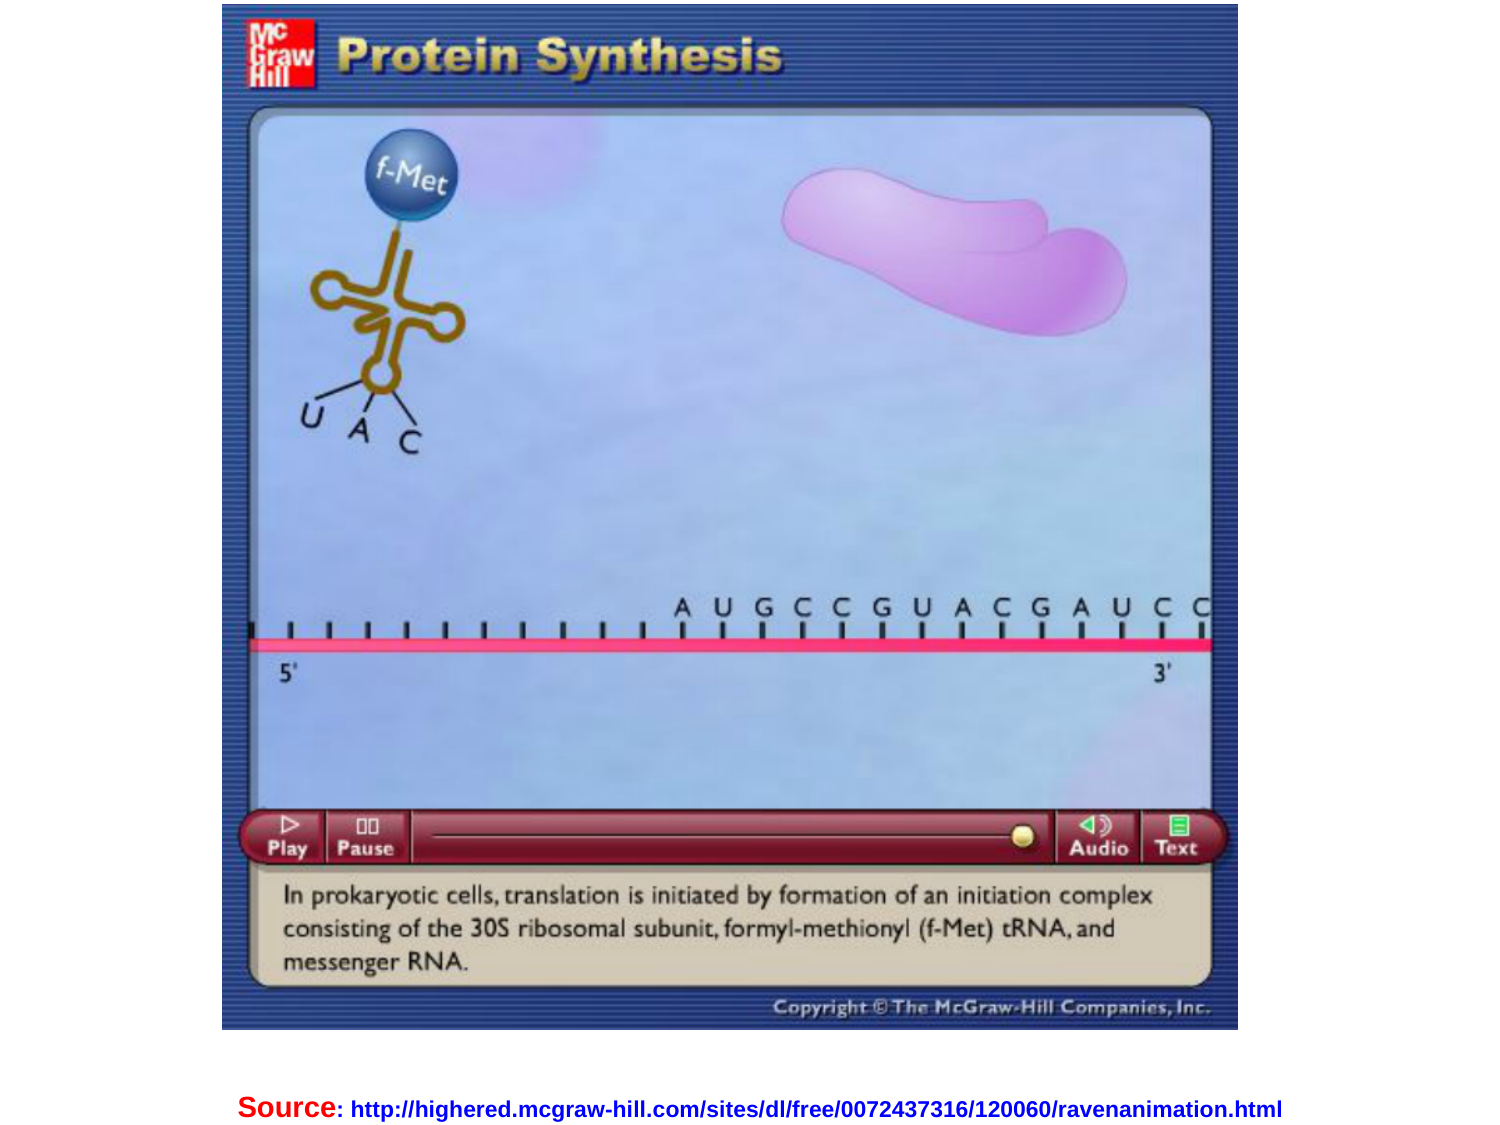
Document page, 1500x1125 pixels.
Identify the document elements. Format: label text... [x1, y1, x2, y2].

text_box Source: http://highered.mcgraw-hill.com/sites/dl/free/0072437316/120060/ravenanimation.html [134, 1081, 1388, 1125]
picture [222, 4, 1238, 1030]
